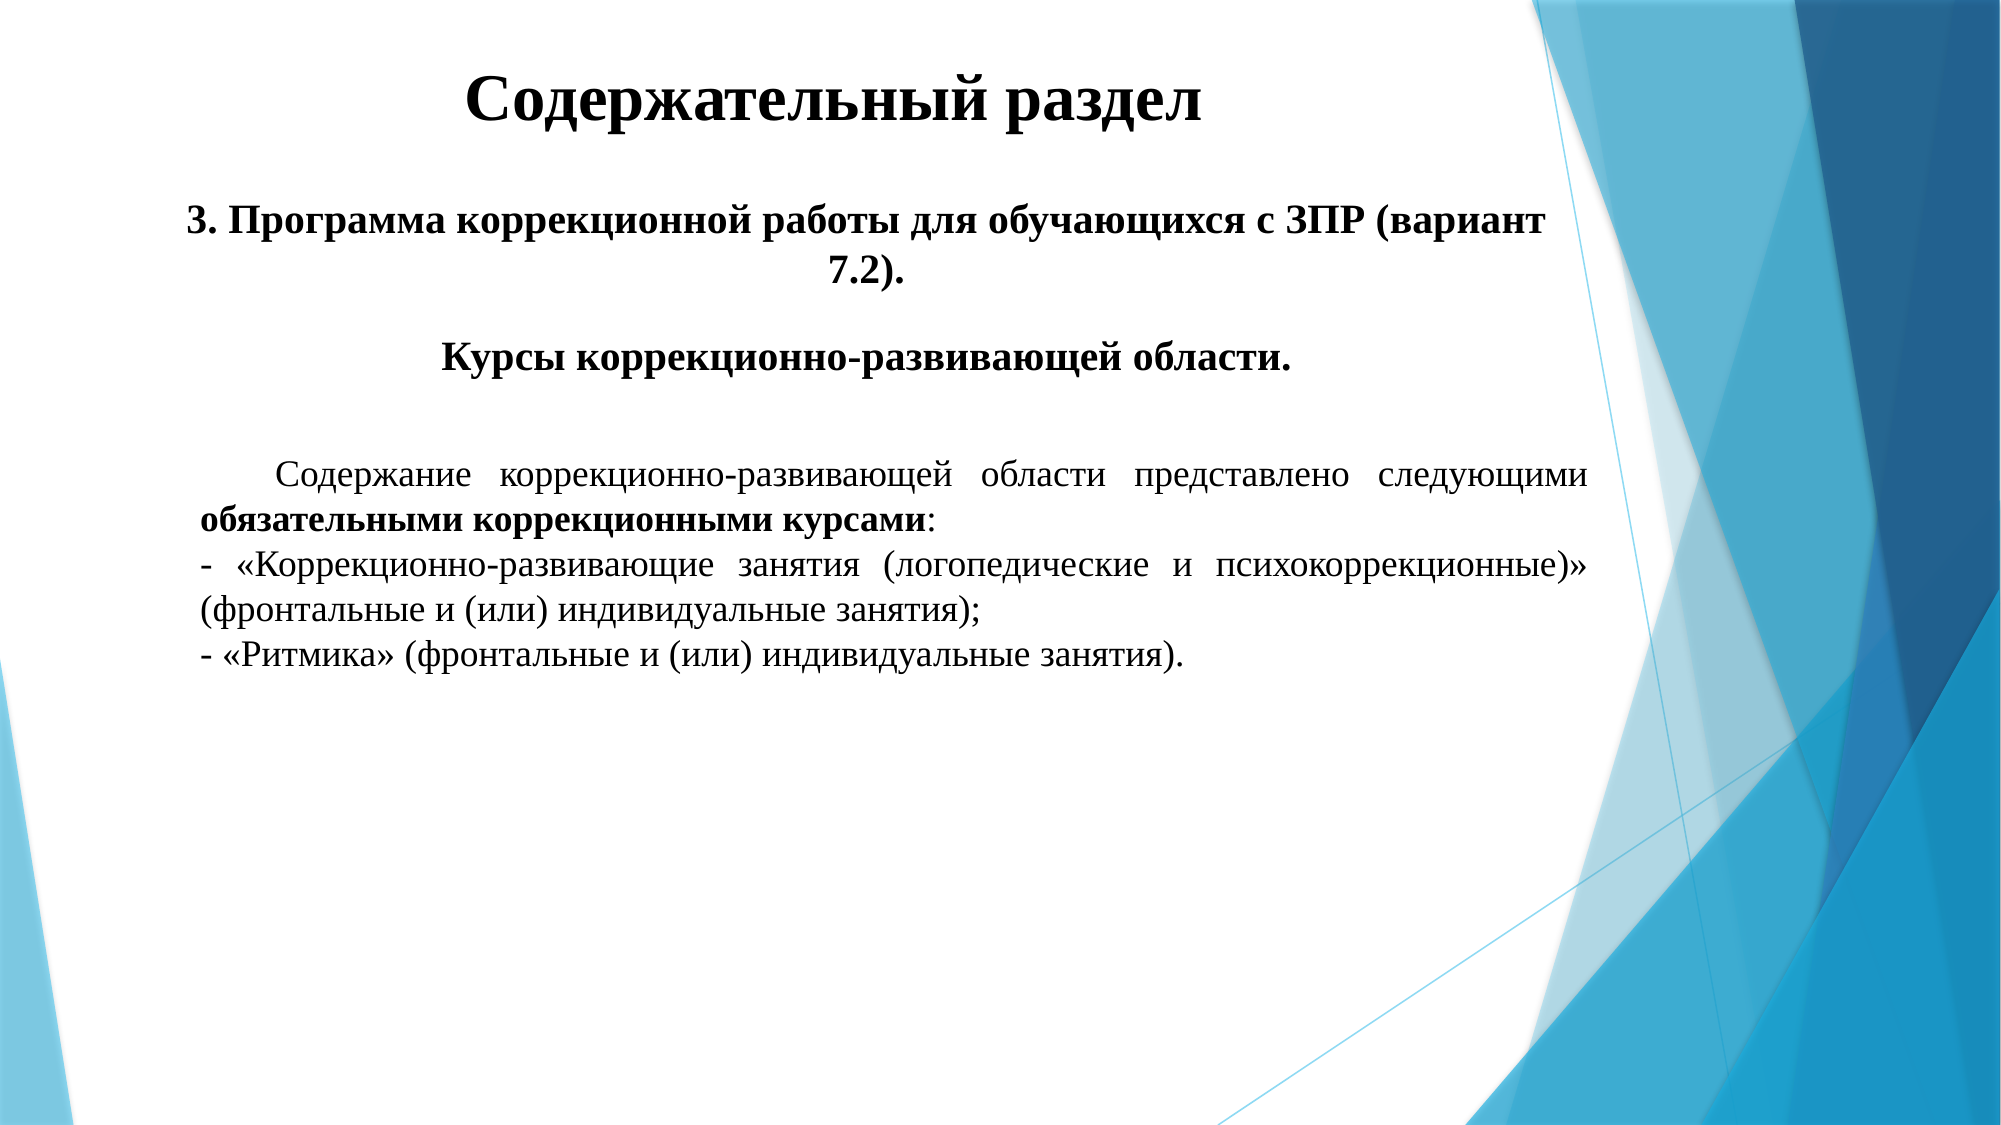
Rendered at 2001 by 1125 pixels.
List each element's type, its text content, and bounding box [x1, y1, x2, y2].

title Содержательный раздел [128, 45, 1540, 184]
list 3. Программа коррекционной работы для обучающихся с ЗПР (вариант 7.2). Курсы коррекционно-развивающей области. Содержание коррекционно-развивающей области представлено следующими обязательными коррекционными курсами: - «Коррекционно-развивающие занятия (логопедические и психокоррекционные)» (фронтальные и (или) индивидуальные занятия); - «Ритмика» (фронтальные и (или) индивидуальные занятия). [128, 184, 1605, 1073]
